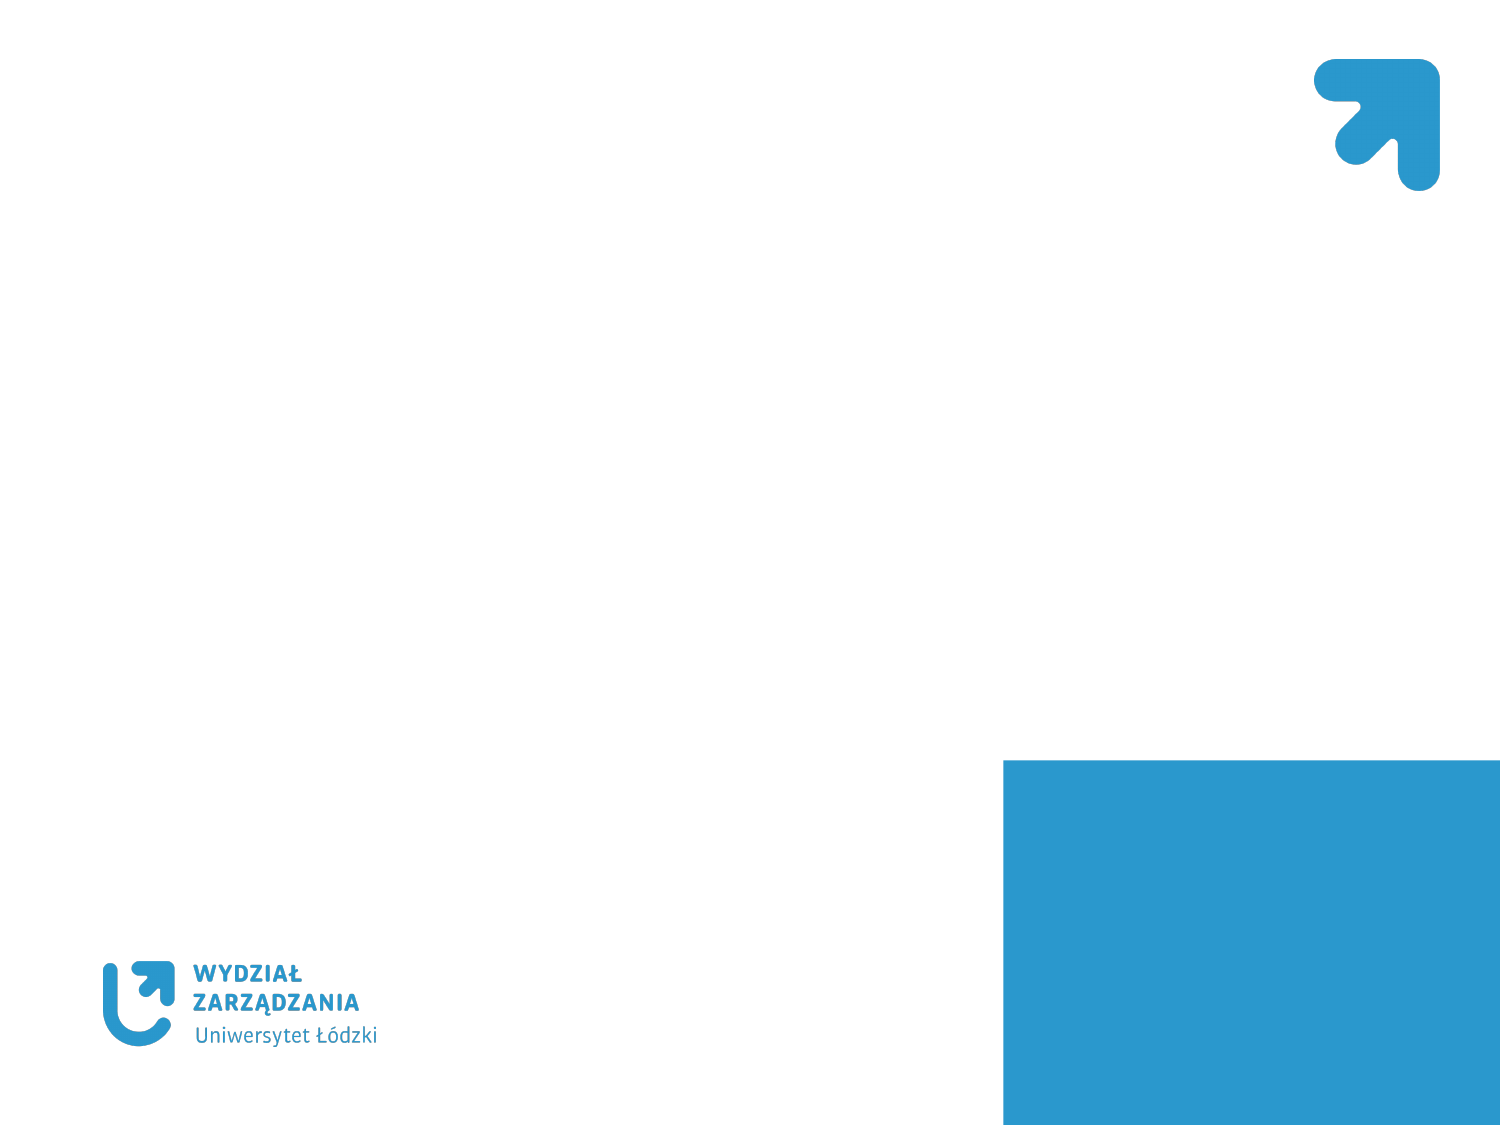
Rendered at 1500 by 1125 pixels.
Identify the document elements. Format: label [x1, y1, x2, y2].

picture [1003, 0, 1500, 761]
picture [103, 961, 376, 1047]
